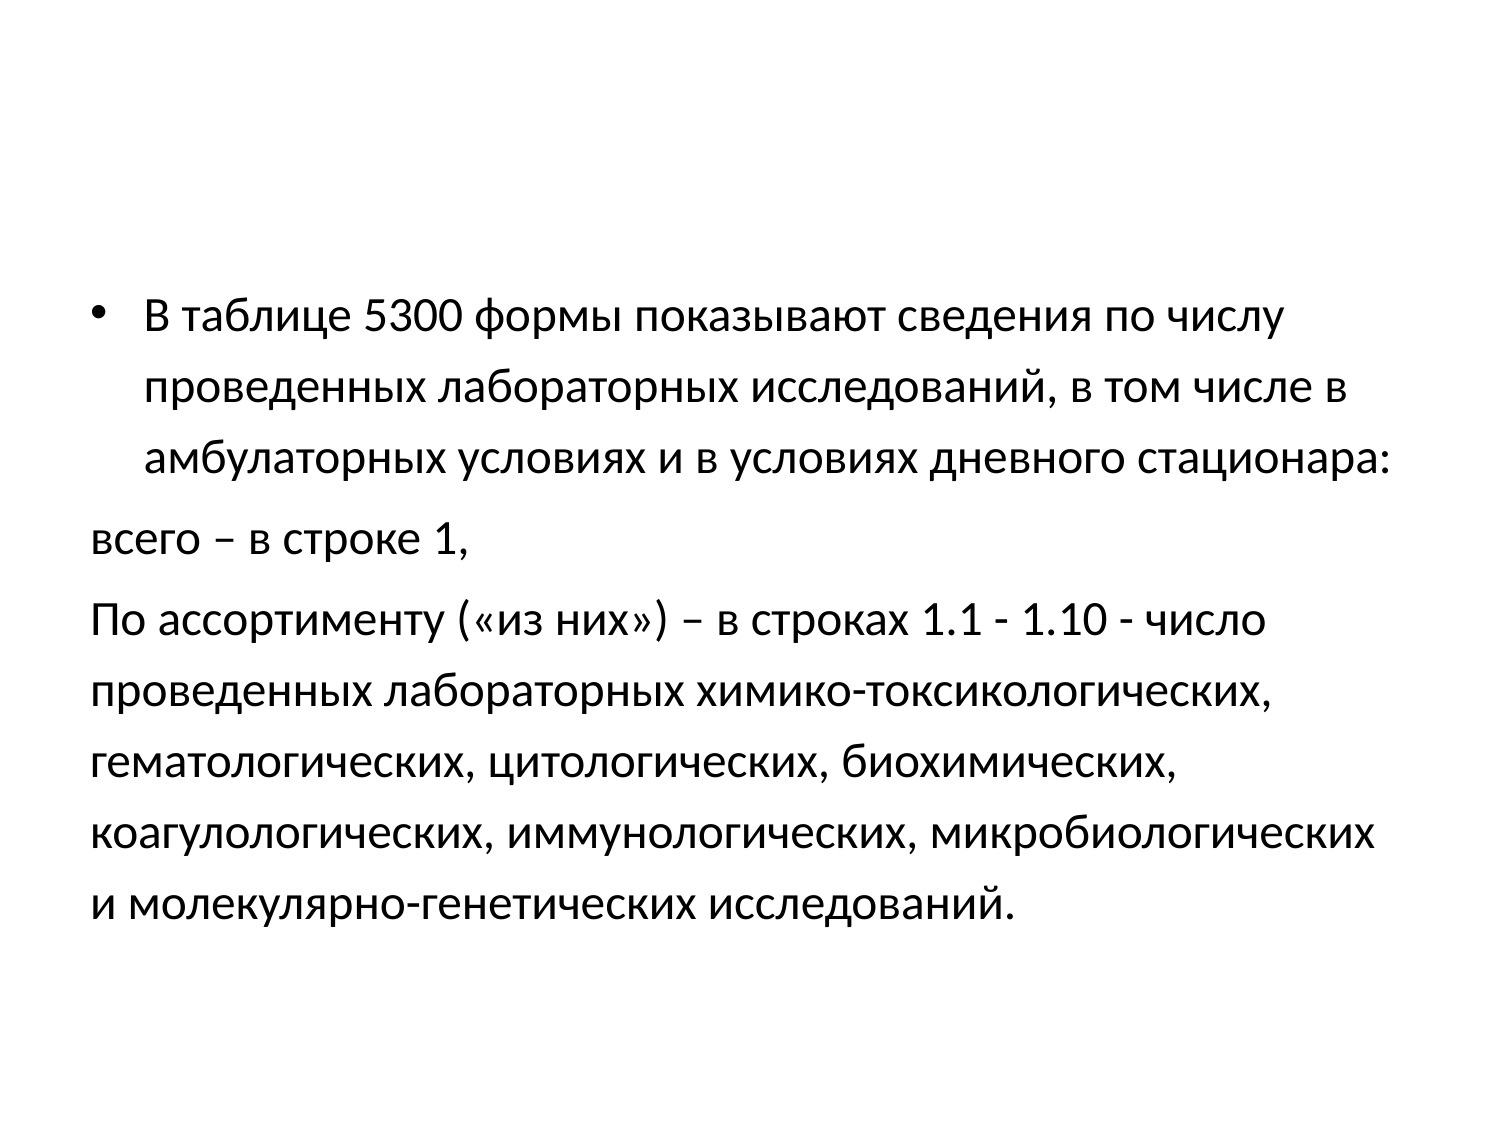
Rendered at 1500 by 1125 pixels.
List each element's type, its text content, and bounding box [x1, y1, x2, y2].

list В таблице 5300 формы показывают сведения по числу проведенных лабораторных исследований, в том числе в амбулаторных условиях и в условиях дневного стационара: всего – в строке 1, По ассортименту («из них») – в строках 1.1 - 1.10 - число проведенных лабораторных химико-токсикологических, гематологических, цитологических, биохимических, коагулологических, иммунологических, микробиологических и молекулярно-генетических исследований. [75, 262, 1425, 1005]
